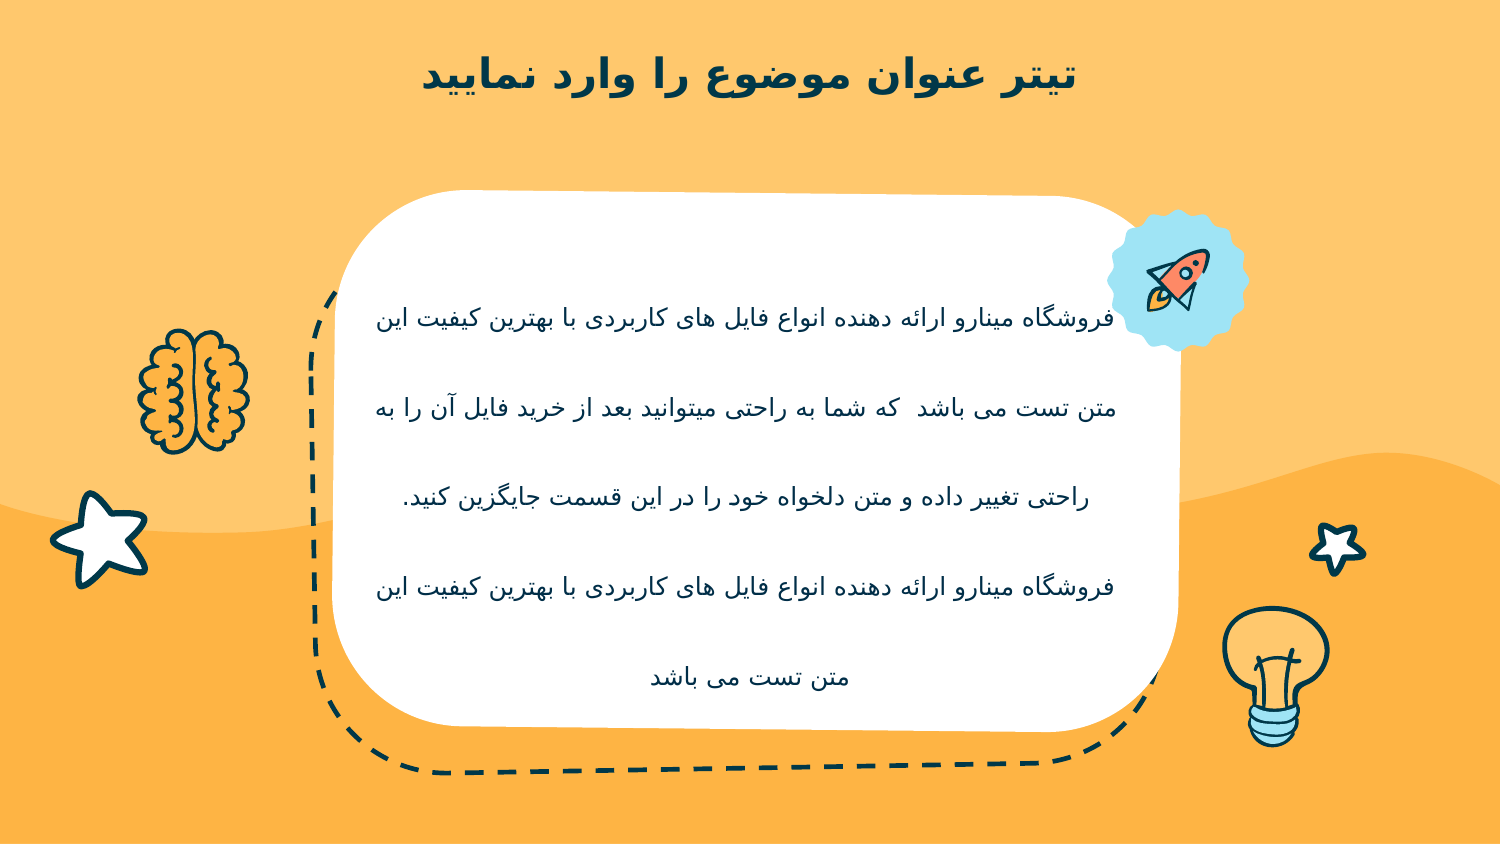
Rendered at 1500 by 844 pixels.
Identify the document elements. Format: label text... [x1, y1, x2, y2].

text_box [1312, 525, 1364, 574]
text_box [1310, 523, 1366, 576]
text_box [1145, 248, 1211, 313]
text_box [50, 522, 147, 589]
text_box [137, 329, 250, 454]
text_box تیتر عنوان موضوع را وارد نمایید [389, 39, 1111, 104]
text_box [1221, 606, 1334, 747]
text_box [52, 493, 145, 587]
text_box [312, 187, 1190, 778]
text_box [1196, 214, 1250, 347]
